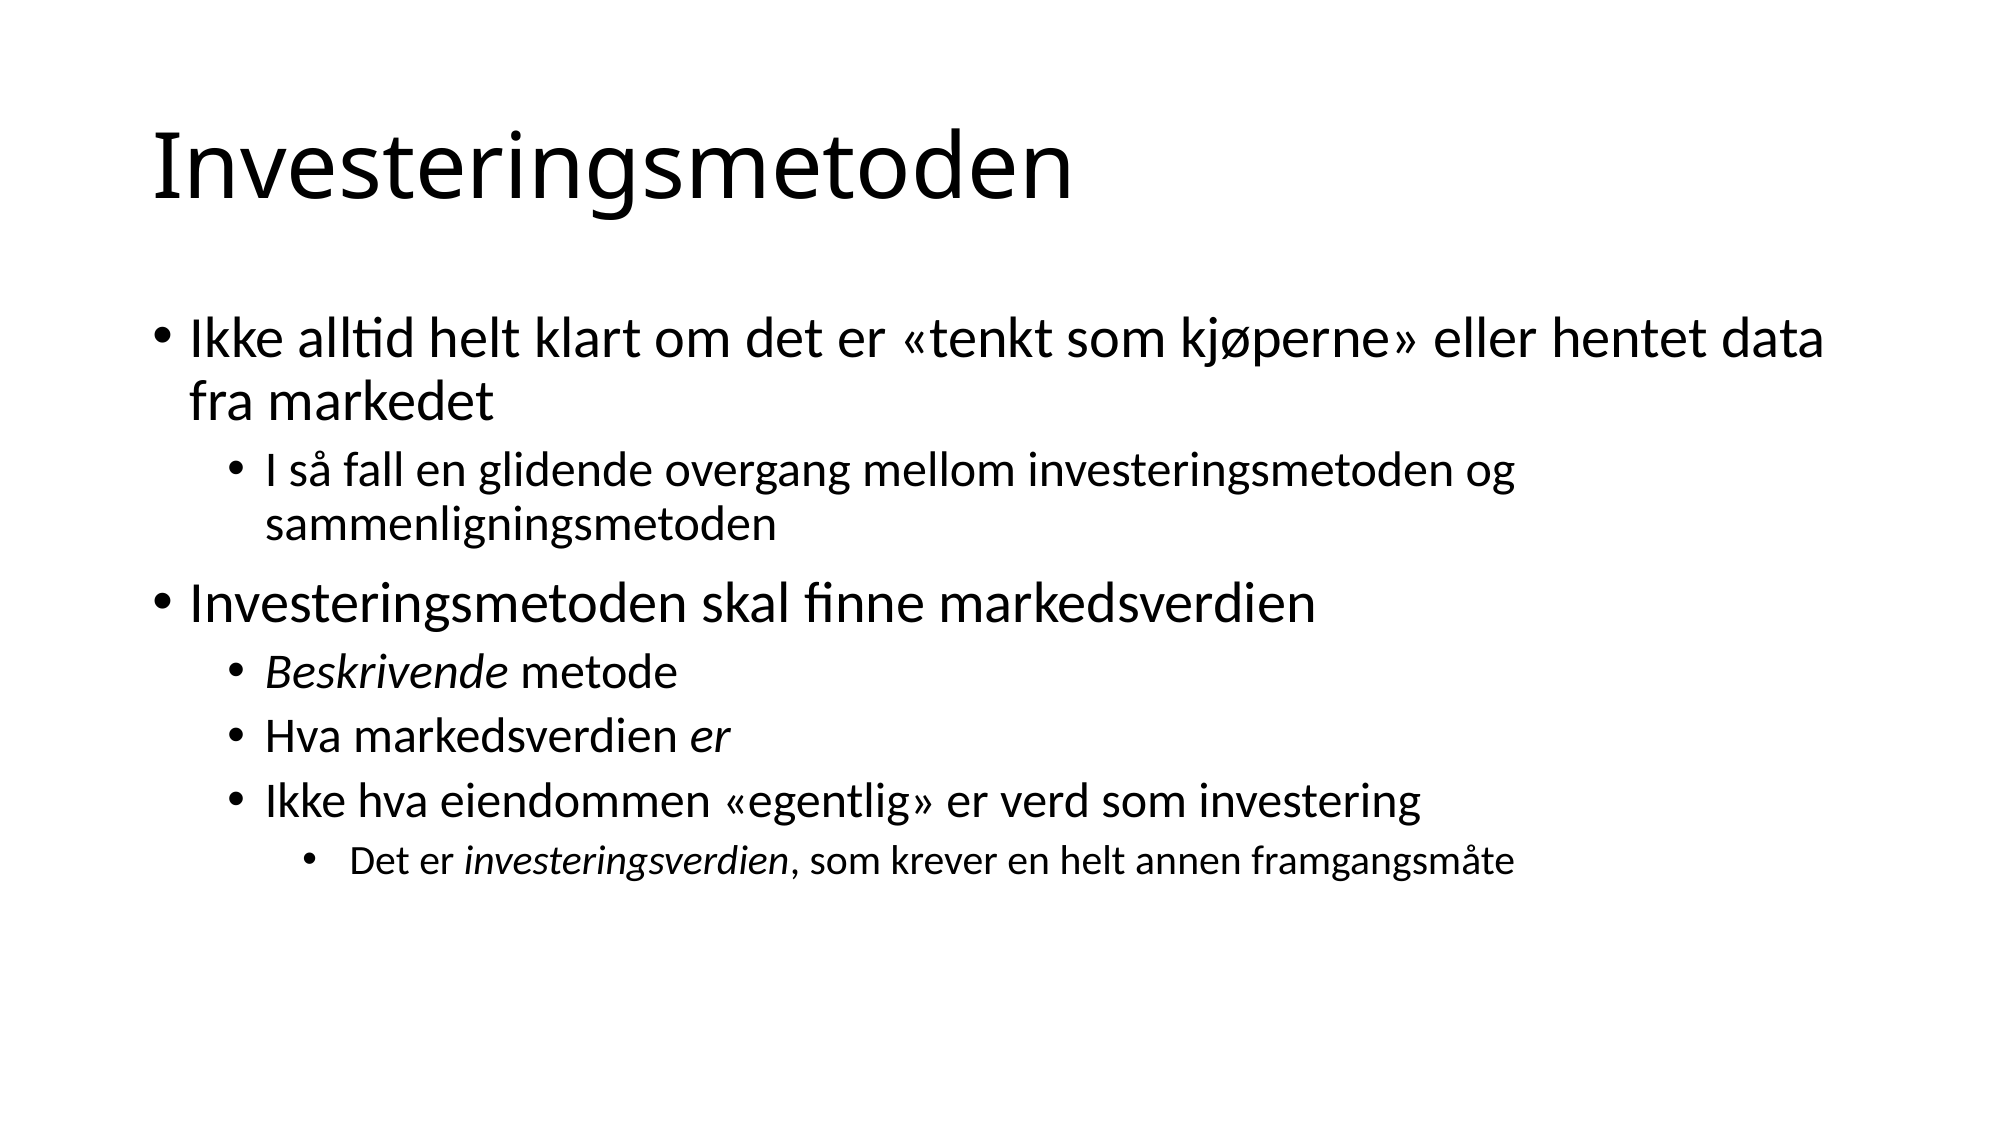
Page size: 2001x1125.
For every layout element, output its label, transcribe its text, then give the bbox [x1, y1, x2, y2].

list Ikke alltid helt klart om det er «tenkt som kjøperne» eller hentet data fra markedet I så fall en glidende overgang mellom investeringsmetoden og sammenligningsmetoden Investeringsmetoden skal finne markedsverdien Beskrivende metode Hva markedsverdien er Ikke hva eiendommen «egentlig» er verd som investering Det er investeringsverdien, som krever en helt annen framgangsmåte [137, 299, 1863, 1014]
title Investeringsmetoden [137, 59, 1863, 278]
